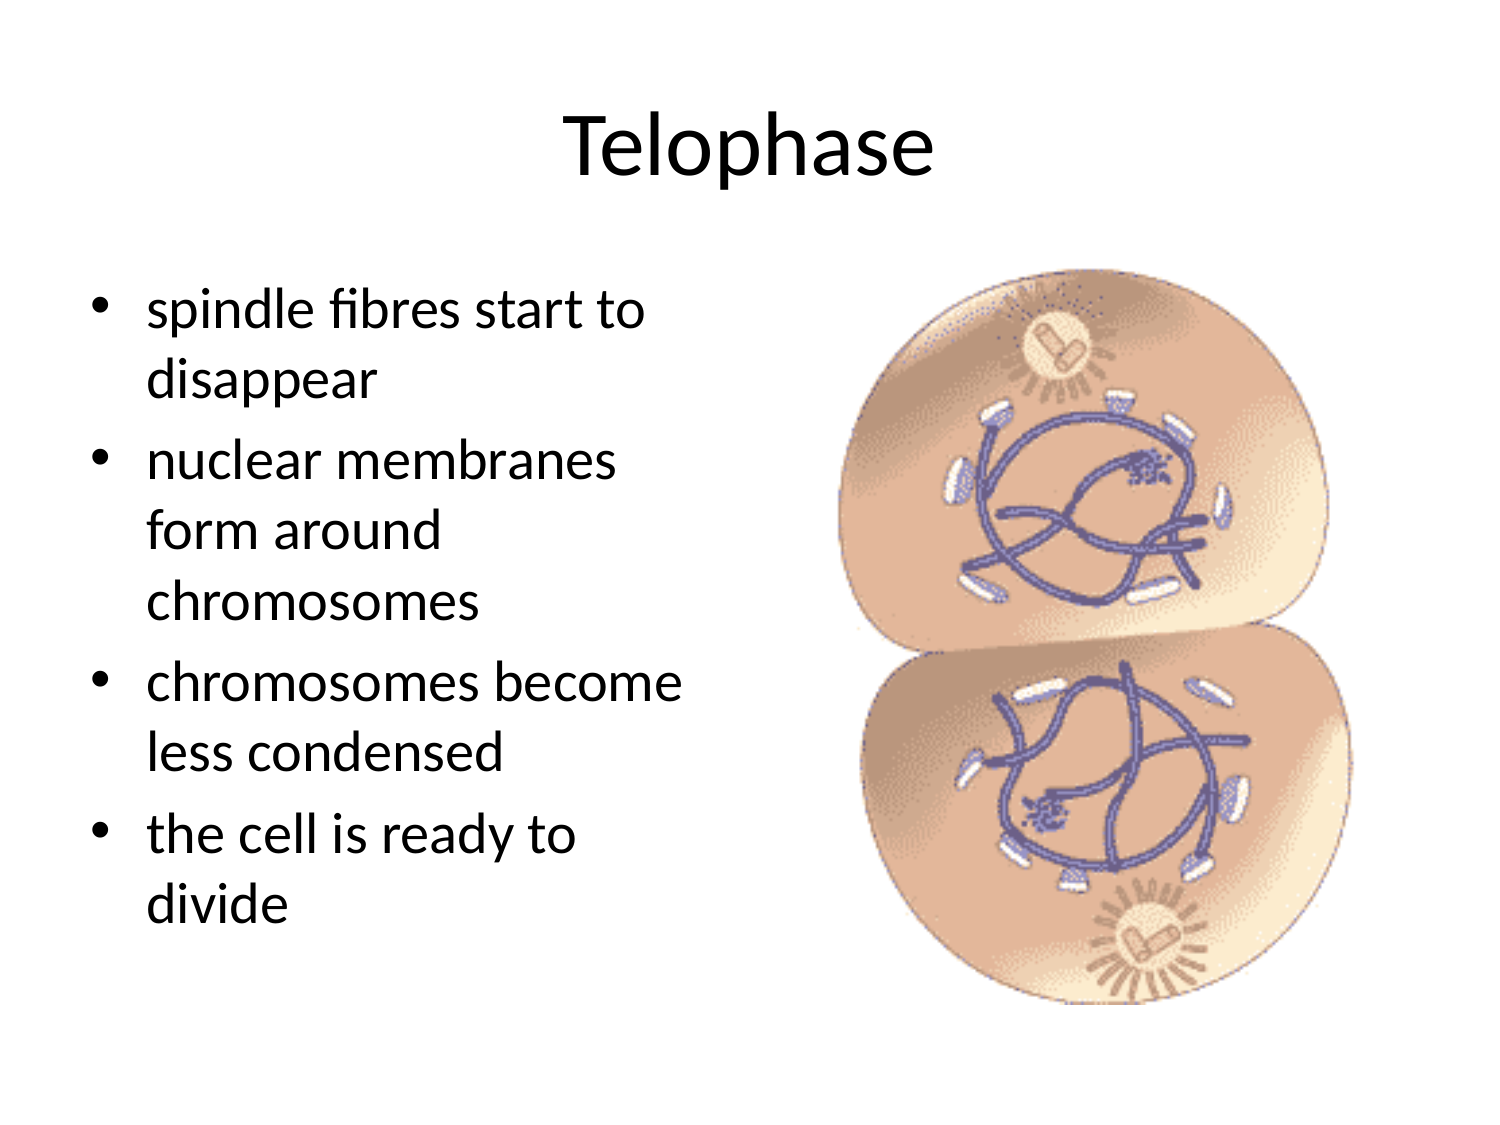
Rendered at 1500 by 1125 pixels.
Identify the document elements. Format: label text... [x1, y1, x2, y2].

title Telophase [75, 45, 1425, 233]
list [762, 262, 1426, 1006]
list spindle fibres start to disappear nuclear membranes form around chromosomes chromosomes become less condensed the cell is ready to divide [75, 262, 738, 1005]
